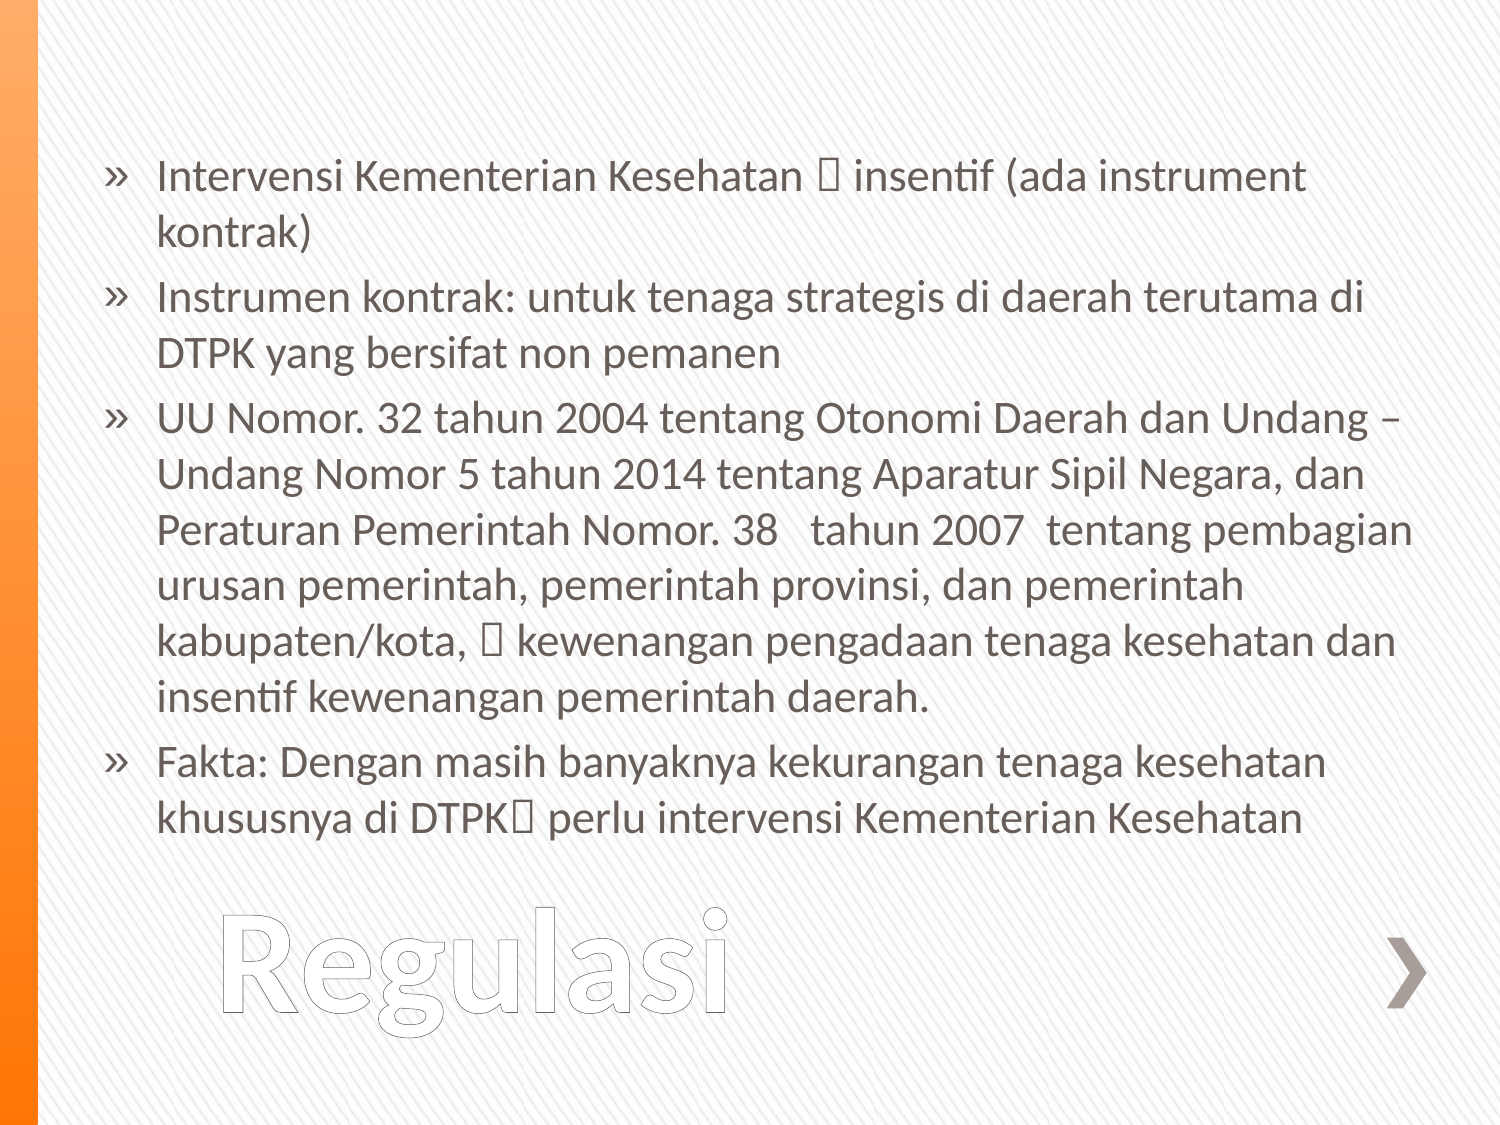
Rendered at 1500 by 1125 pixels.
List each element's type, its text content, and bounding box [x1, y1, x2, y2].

list Intervensi Kementerian Kesehatan  insentif (ada instrument kontrak) Instrumen kontrak: untuk tenaga strategis di daerah terutama di DTPK yang bersifat non pemanen UU Nomor. 32 tahun 2004 tentang Otonomi Daerah dan Undang – Undang Nomor 5 tahun 2014 tentang Aparatur Sipil Negara, dan Peraturan Pemerintah Nomor. 38 tahun 2007 tentang pembagian urusan pemerintah, pemerintah provinsi, dan pemerintah kabupaten/kota,  kewenangan pengadaan tenaga kesehatan dan insentif kewenangan pemerintah daerah. Fakta: Dengan masih banyaknya kekurangan tenaga kesehatan khususnya di DTPK perlu intervensi Kementerian Kesehatan [88, 137, 1447, 863]
title Regulasi [200, 863, 1388, 1050]
table_cell 1 [0, 281, 37, 285]
